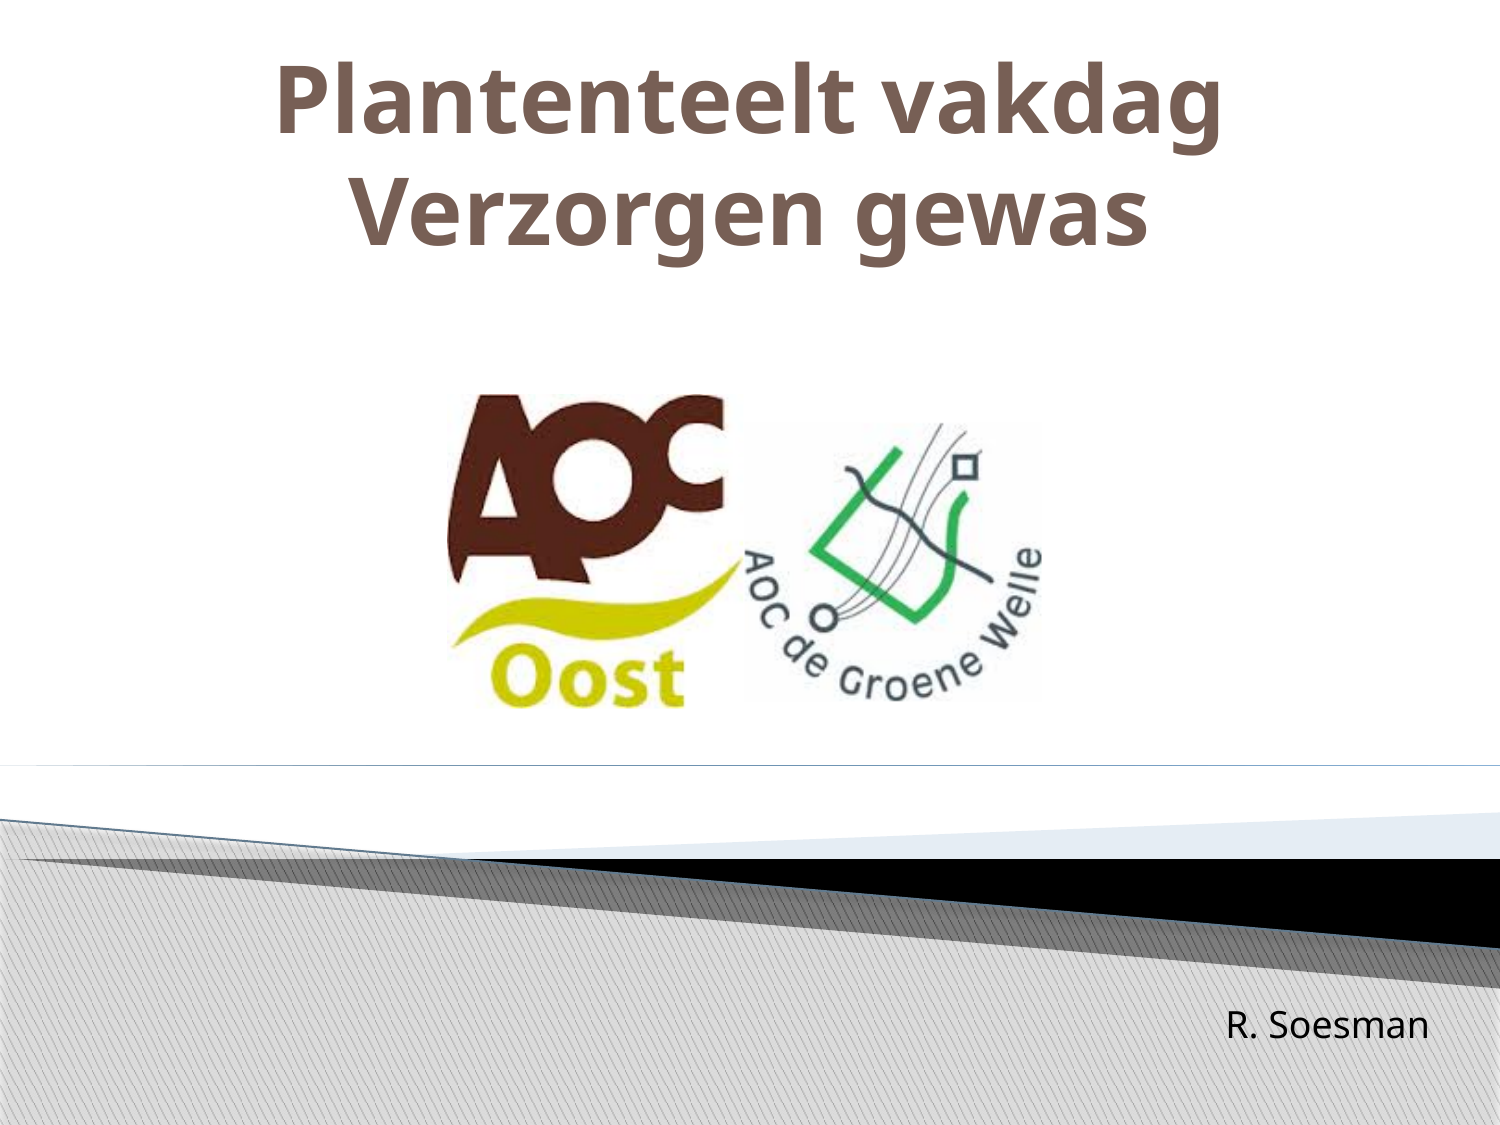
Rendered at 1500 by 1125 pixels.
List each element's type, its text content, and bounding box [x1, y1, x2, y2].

picture [447, 393, 1053, 732]
picture [5, 859, 1500, 989]
text_box R. Soesman [1210, 993, 1500, 1054]
title Plantenteelt vakdag Verzorgen gewas [112, 30, 1388, 273]
